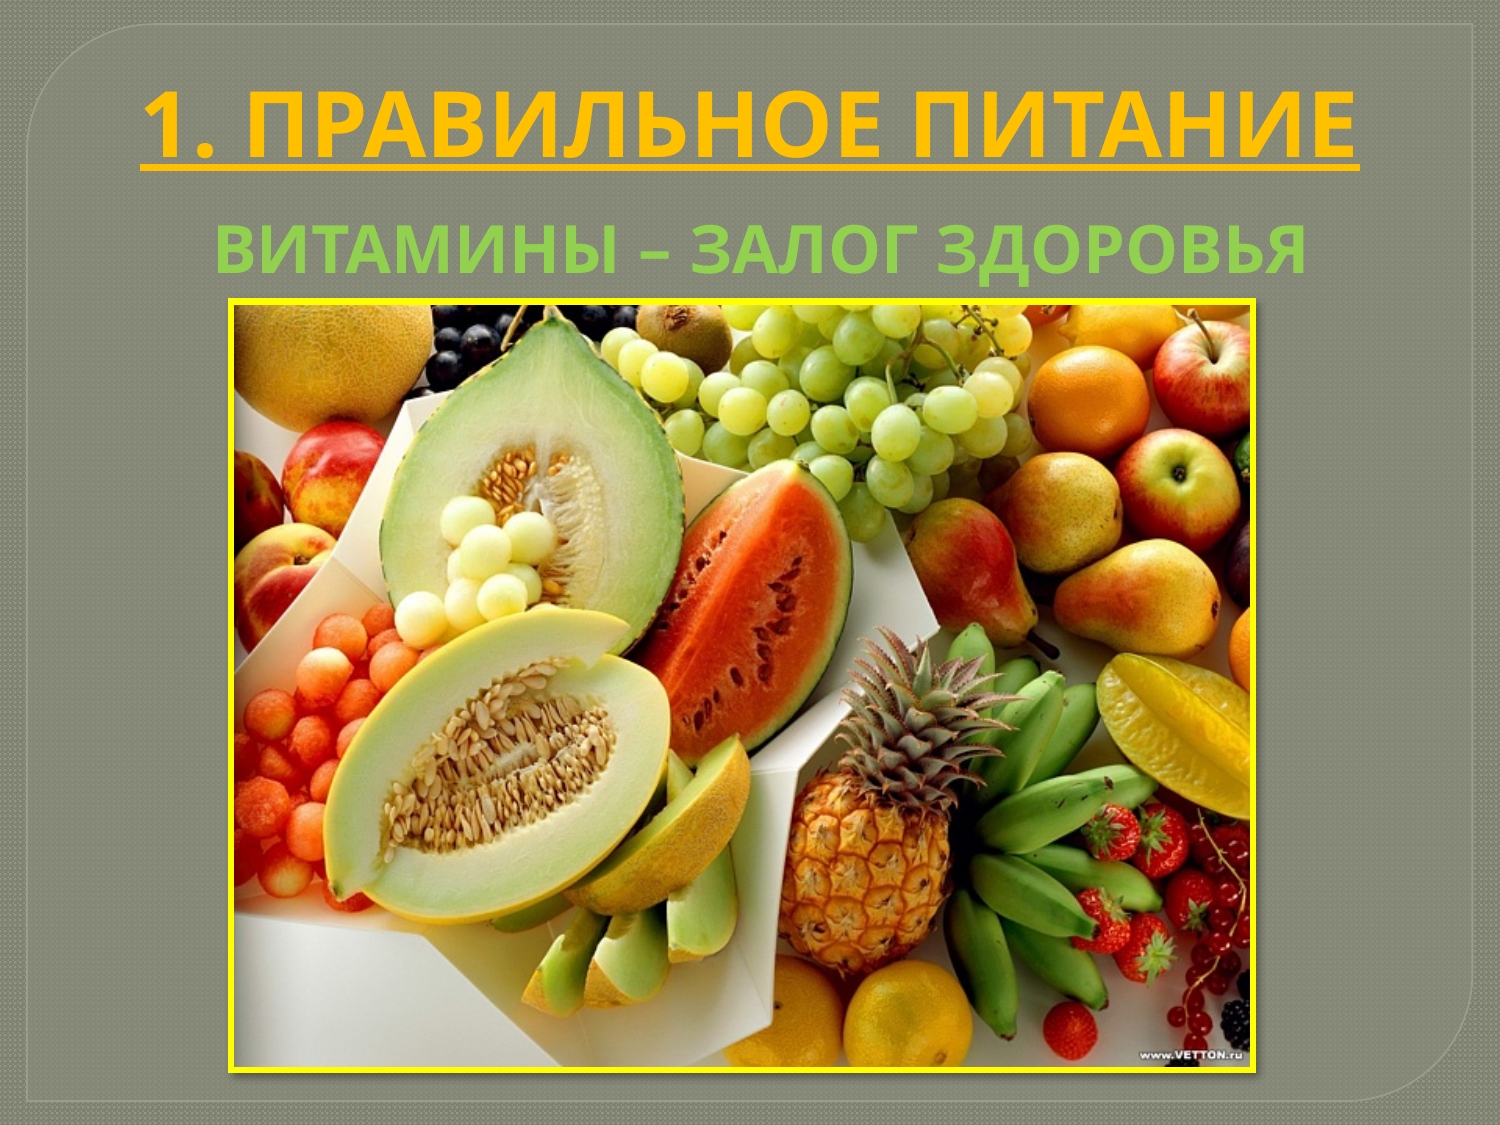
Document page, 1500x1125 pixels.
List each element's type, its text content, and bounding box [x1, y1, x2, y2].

picture [234, 304, 1251, 1068]
text_box ВИТАМИНЫ – ЗАЛОГ ЗДОРОВЬЯ [58, 199, 1465, 294]
text_box 1. ПРАВИЛЬНОЕ ПИТАНИЕ [35, 58, 1465, 184]
